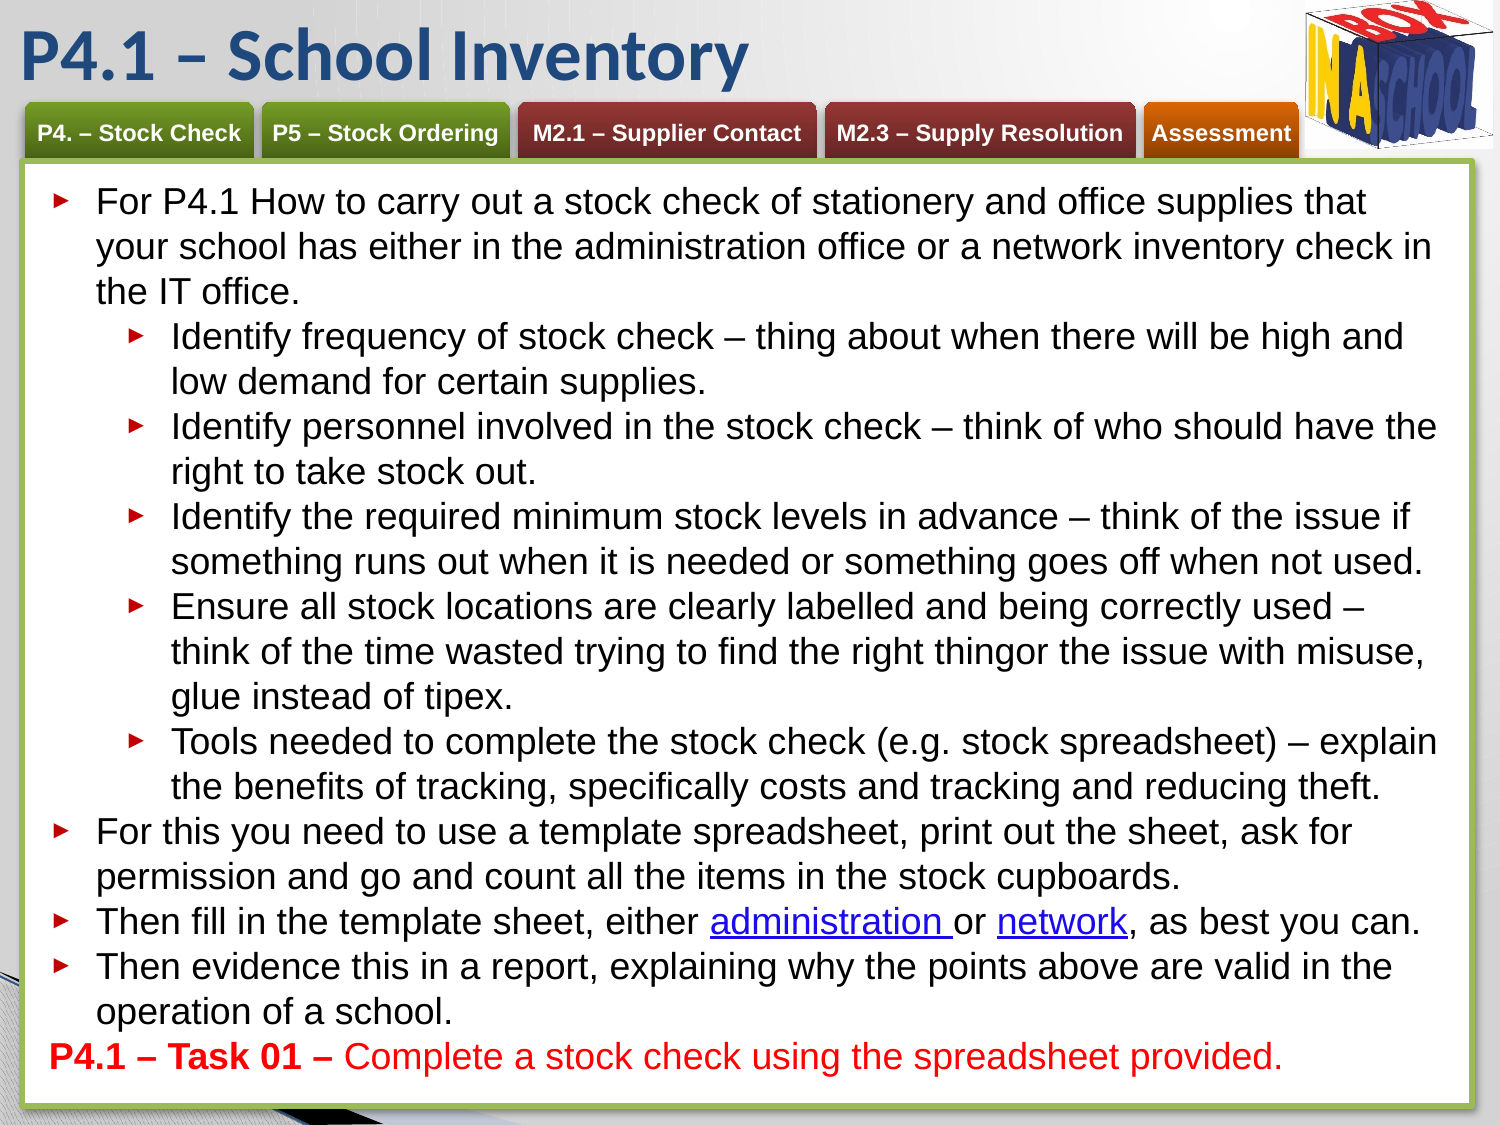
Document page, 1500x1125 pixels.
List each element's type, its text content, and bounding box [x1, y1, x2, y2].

text_box For P4.1 How to carry out a stock check of stationery and office supplies that your school has either in the administration office or a network inventory check in the IT office. Identify frequency of stock check – thing about when there will be high and low demand for certain supplies. Identify personnel involved in the stock check – think of who should have the right to take stock out. Identify the required minimum stock levels in advance – think of the issue if something runs out when it is needed or something goes off when not used. Ensure all stock locations are clearly labelled and being correctly used – think of the time wasted trying to find the right thingor the issue with misuse, glue instead of tipex. Tools needed to complete the stock check (e.g. stock spreadsheet) – explain the benefits of tracking, specifically costs and tracking and reducing theft. For this you need to use a template spreadsheet, print out the sheet, ask for permission and go and count all the items in the stock cupboards. Then fill in the template sheet, either administration or network, as best you can. Then evidence this in a report, explaining why the points above are valid in the operation of a school. P4.1 – Task 01 – Complete a stock check using the spreadsheet provided. [34, 169, 1459, 1085]
title P4.1 – School Inventory [5, 0, 1270, 102]
picture [1305, 0, 1494, 149]
picture [281, 1114, 303, 1125]
